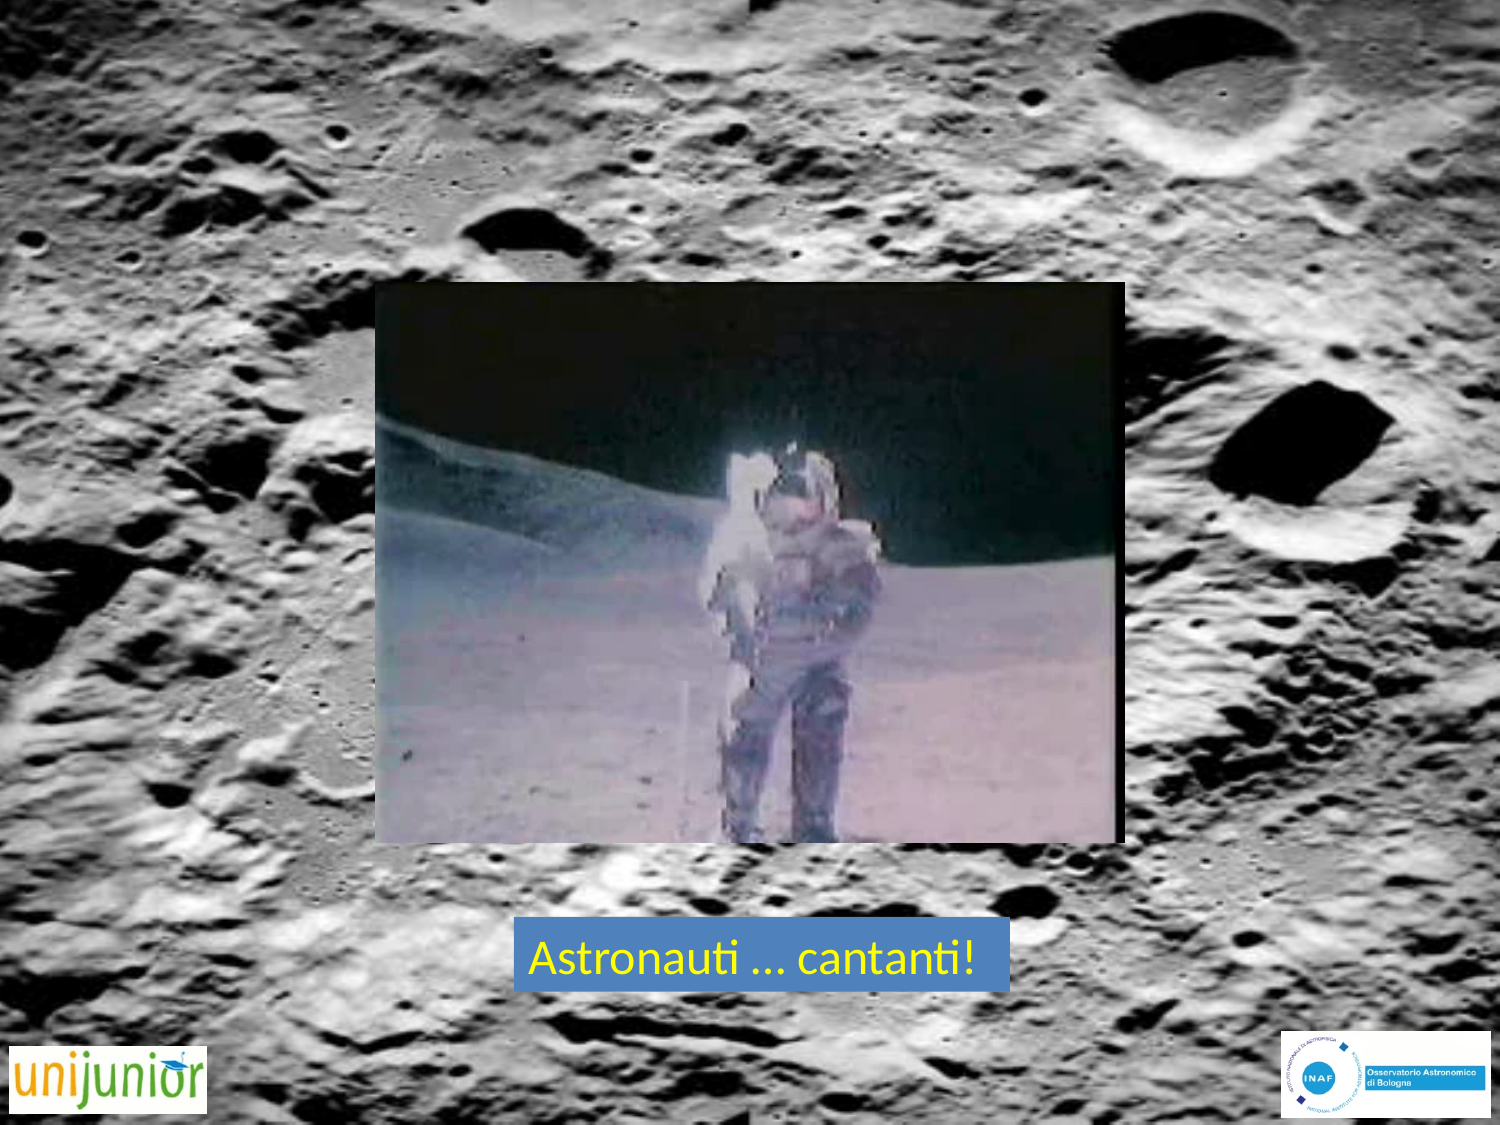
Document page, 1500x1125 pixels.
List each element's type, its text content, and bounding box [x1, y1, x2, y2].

picture [0, 0, 1500, 1125]
text_box Astronauti … cantanti! [513, 916, 1010, 992]
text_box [374, 281, 1126, 844]
